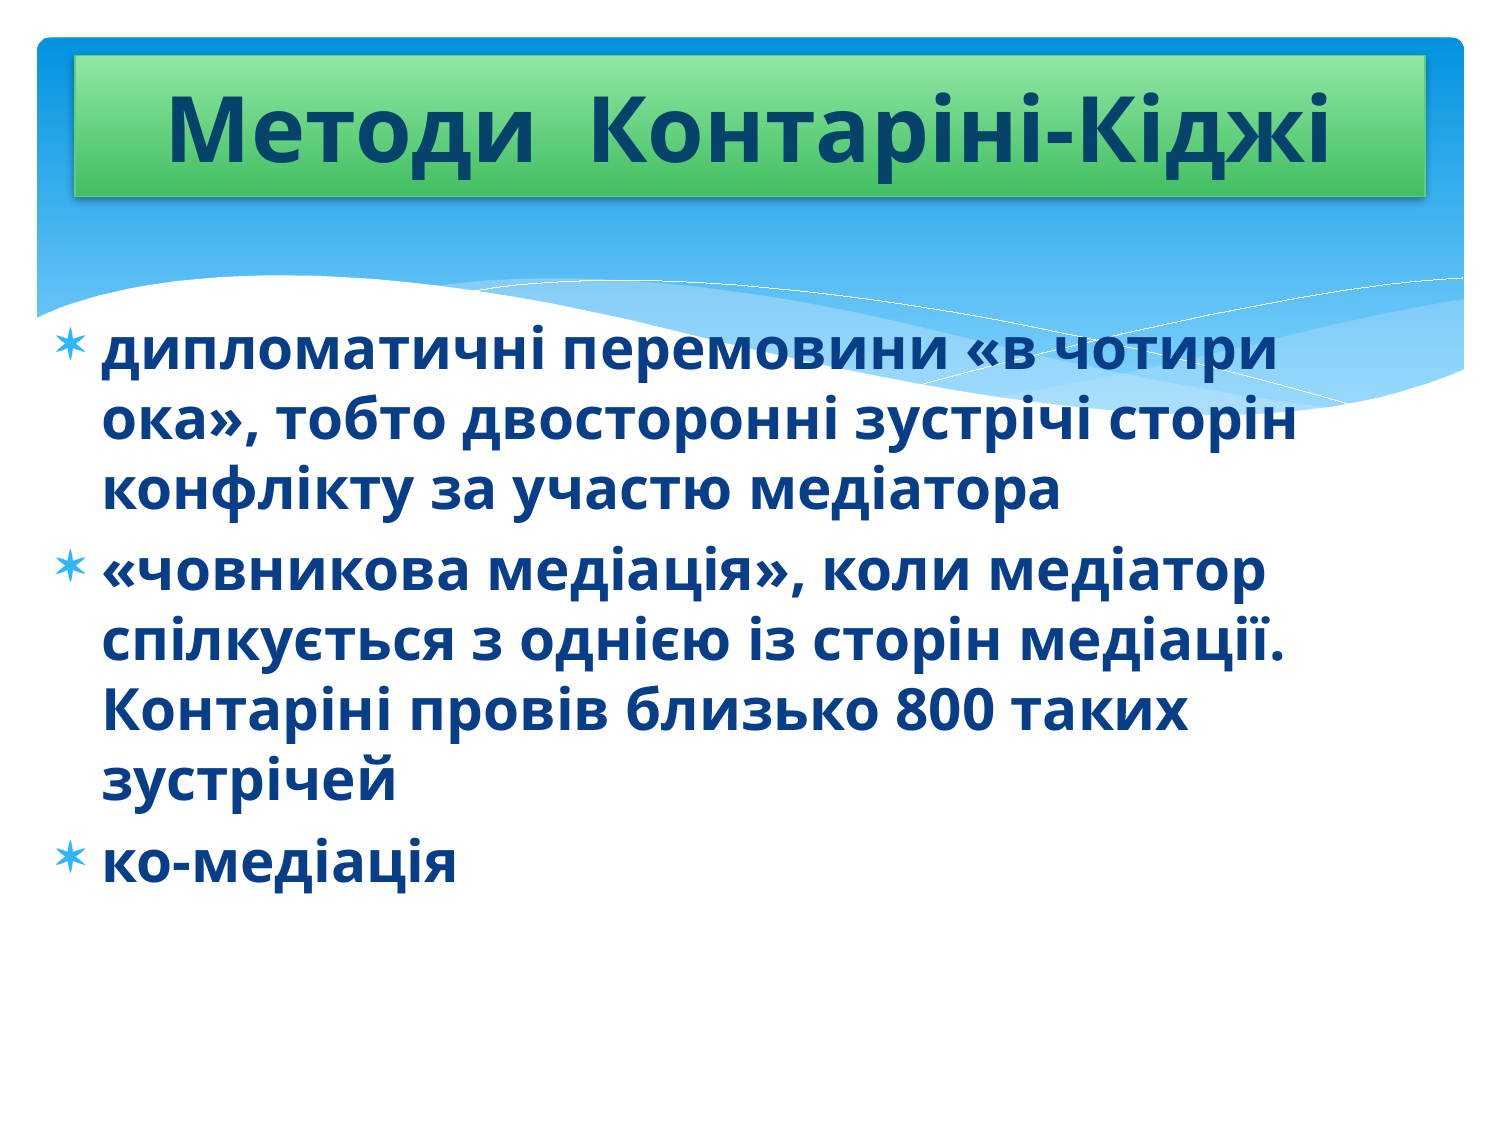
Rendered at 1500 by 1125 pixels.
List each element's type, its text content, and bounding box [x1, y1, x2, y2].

title Методи Контаріні-Кіджі [74, 55, 1426, 197]
list дипломатичні перемовини «в чотири ока», тобто двосторонні зустрічі сторін конфлікту за участю медіатора «човникова медіація», коли медіатор спілкується з однією із сторін медіації. Контаріні провів близько 800 таких зустрічей ко-медіація [41, 231, 1459, 1047]
